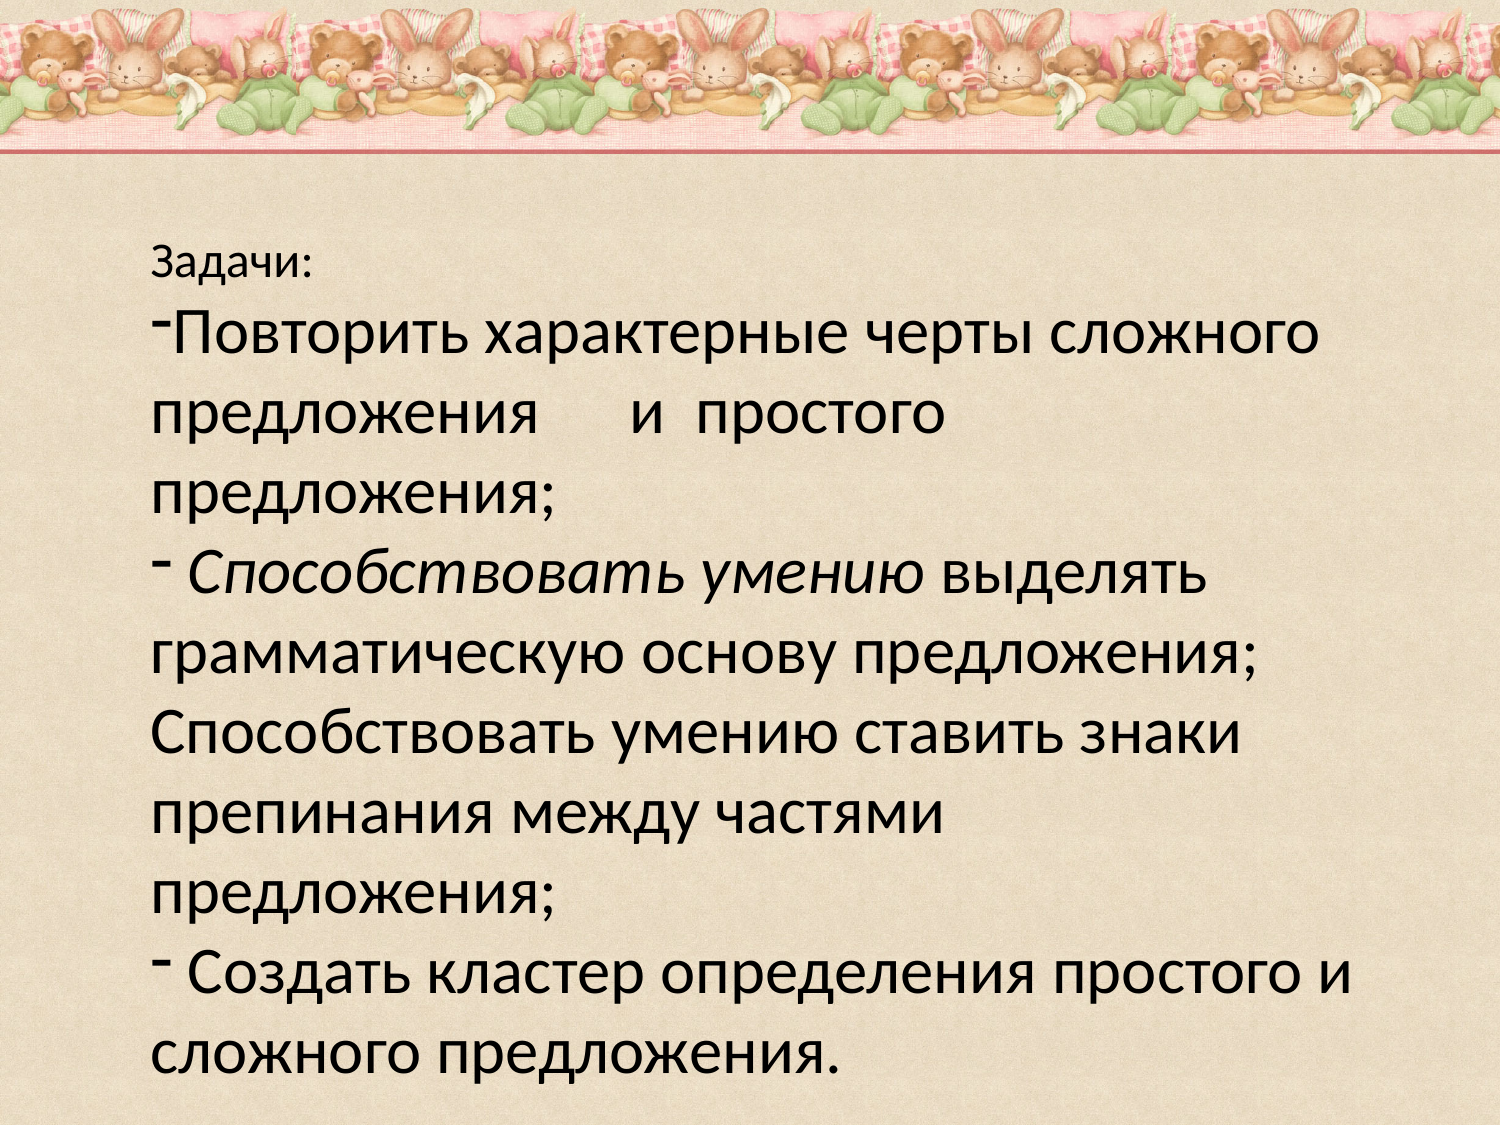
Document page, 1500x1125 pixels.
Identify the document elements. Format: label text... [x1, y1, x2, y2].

text_box Задачи: Повторить характерные черты сложного предложения и простого предложения; Способствовать умению выделять грамматическую основу предложения; Способствовать умению ставить знаки препинания между частями предложения; Создать кластер определения простого и сложного предложения. [135, 219, 1376, 1125]
picture [0, 0, 1500, 1125]
